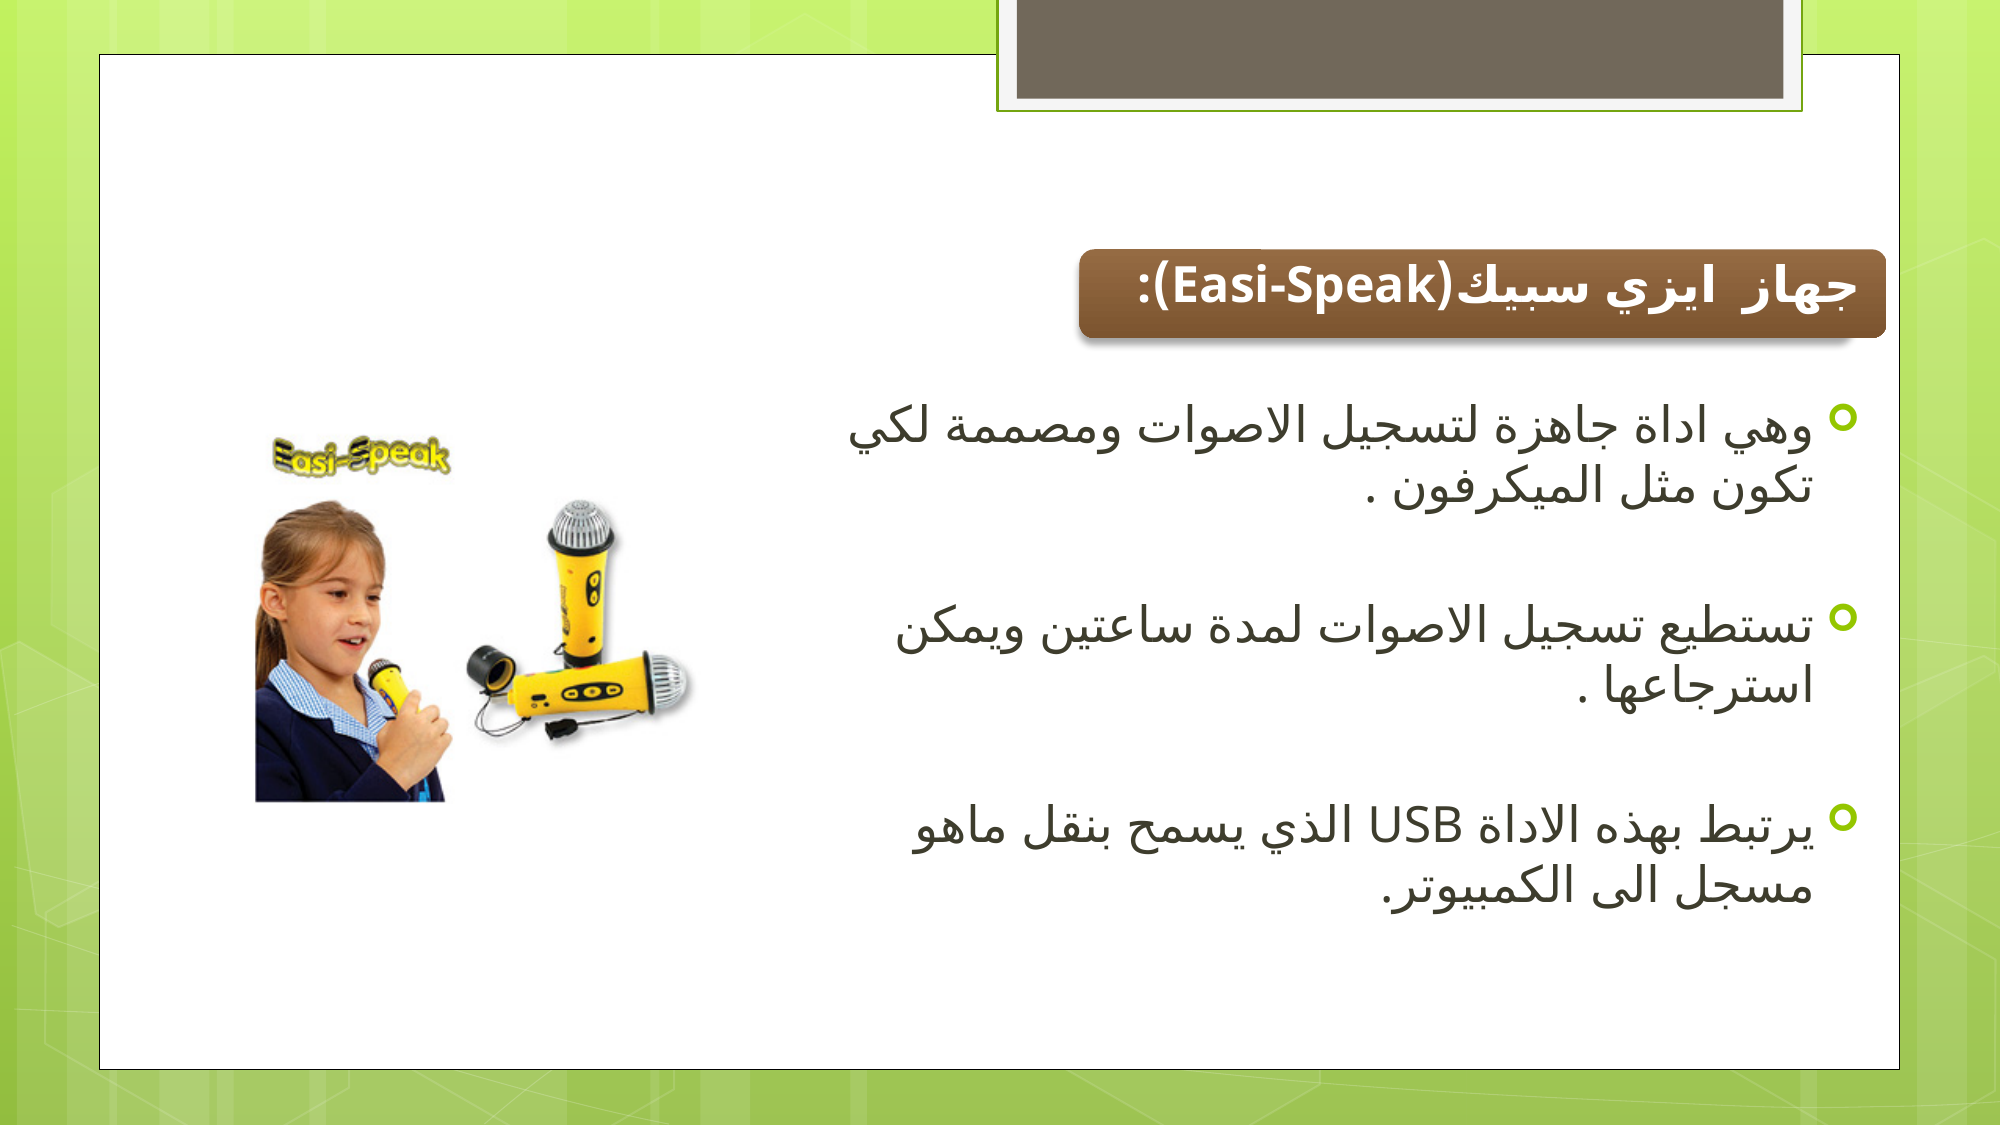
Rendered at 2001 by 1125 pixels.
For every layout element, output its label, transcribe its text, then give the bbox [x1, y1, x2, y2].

list جهاز ايزي سبيك(Easi-Speak): وهي اداة جاهزة لتسجيل الاصوات ومصممة لكي تكون مثل الميكرفون . تستطيع تسجيل الاصوات لمدة ساعتين ويمكن استرجاعها . يرتبط بهذه الاداة USB الذي يسمح بنقل ماهو مسجل الى الكمبيوتر. [815, 245, 1887, 968]
picture [254, 422, 724, 805]
